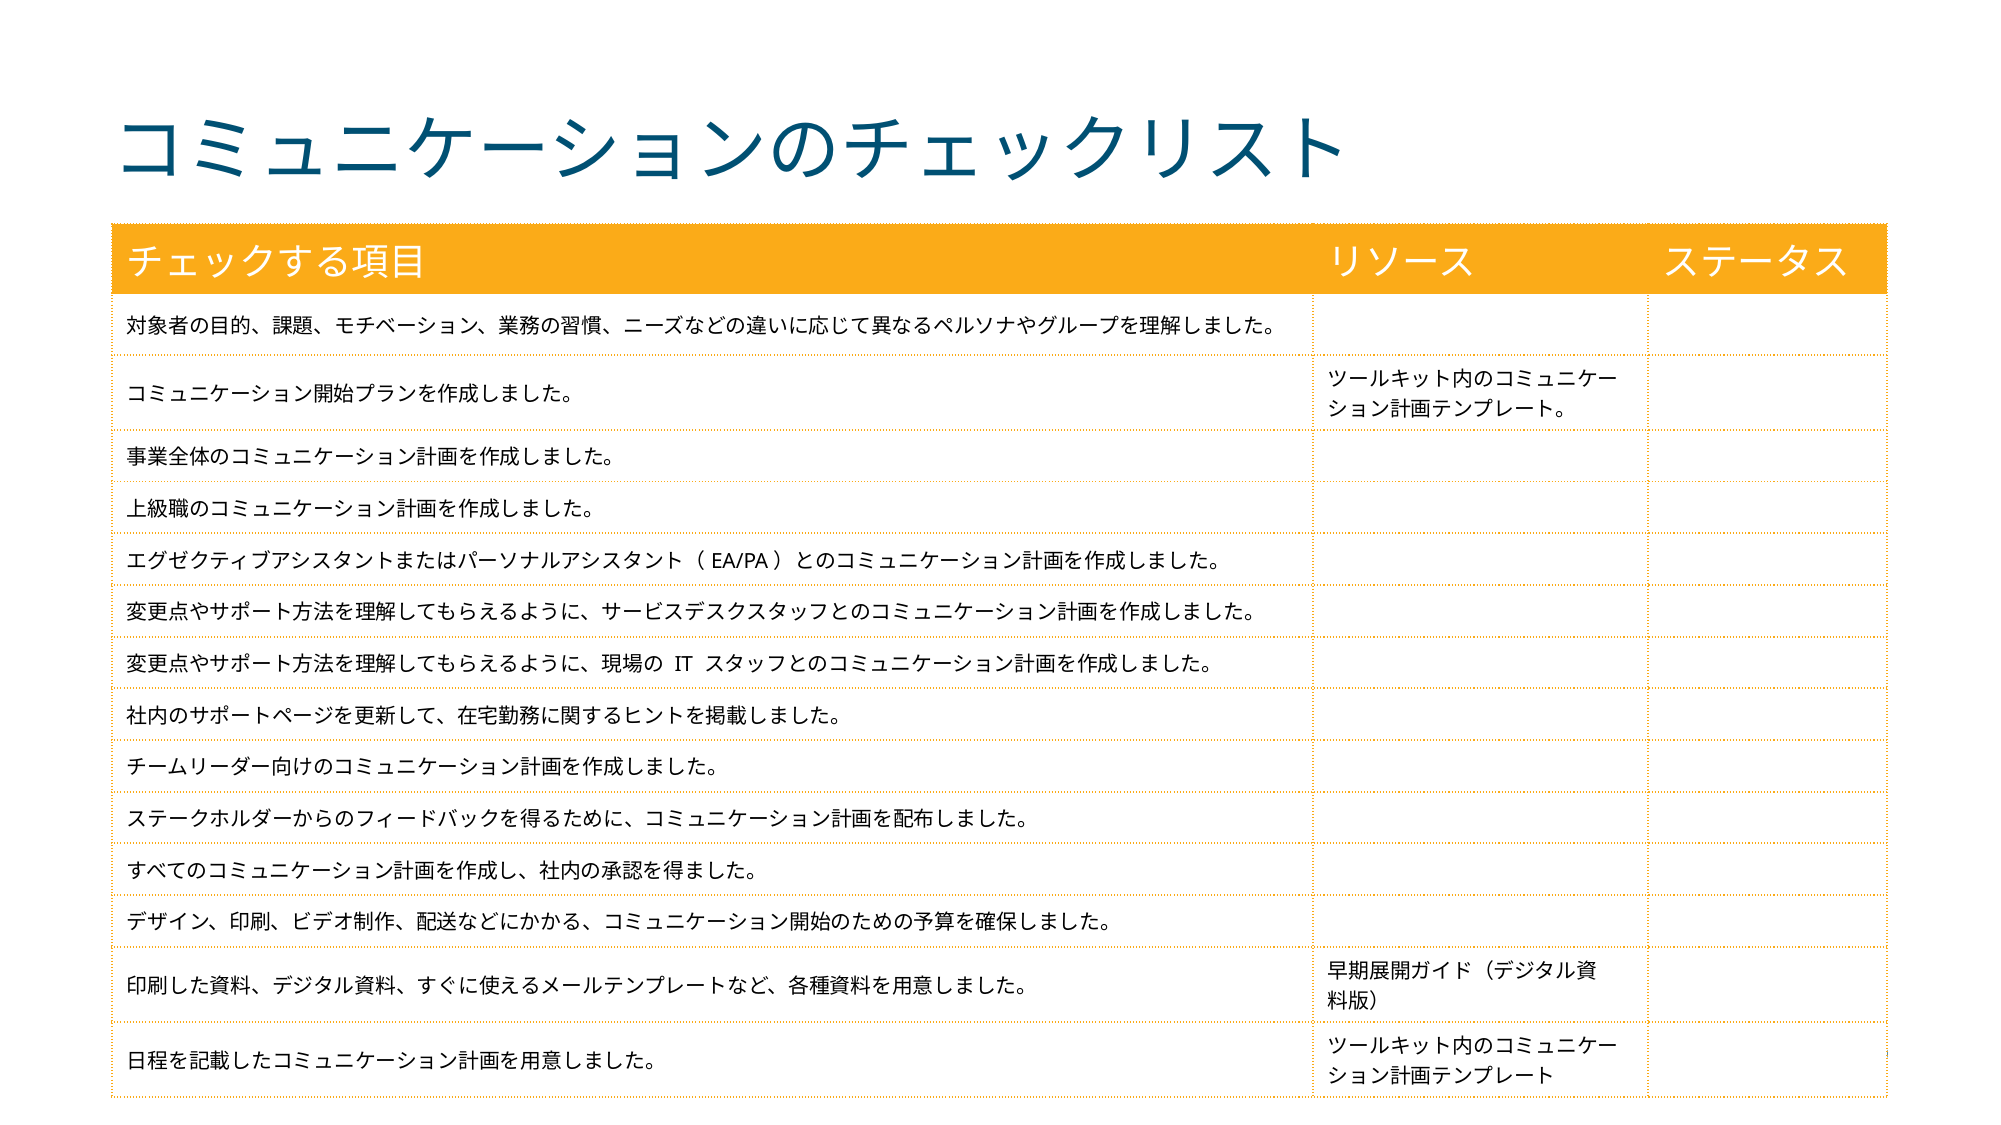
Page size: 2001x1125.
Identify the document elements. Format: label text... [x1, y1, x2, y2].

table_cell 印刷した資料、デジタル資料、すぐに使えるメールテンプレートなど、各種資料を用意しました。 [112, 947, 1313, 1022]
table_cell すべてのコミュニケーション計画を作成し、社内の承認を得ました。 [112, 843, 1313, 895]
table_cell [1313, 792, 1648, 843]
table_cell [1313, 740, 1648, 792]
table_cell 変更点やサポート方法を理解してもらえるように、サービスデスクスタッフとのコミュニケーション計画を作成しました。 [112, 585, 1313, 637]
table_cell 社内のサポートページを更新して、在宅勤務に関するヒントを掲載しました。 [112, 688, 1313, 740]
table_cell デザイン、印刷、ビデオ制作、配送などにかかる、コミュニケーション開始のための予算を確保しました。 [112, 895, 1313, 947]
table_cell 変更点やサポート方法を理解してもらえるように、現場の IT スタッフとのコミュニケーション計画を作成しました。 [112, 637, 1313, 688]
table_cell ツールキット内のコミュニケーション計画テンプレート。 [1313, 355, 1648, 430]
table_cell [1648, 792, 1887, 843]
table_cell 上級職のコミュニケーション計画を作成しました。 [112, 482, 1313, 533]
table_cell コミュニケーション開始プランを作成しました。 [112, 355, 1313, 430]
table_cell [1648, 533, 1887, 585]
table_cell [1648, 843, 1887, 895]
table_cell [1648, 585, 1887, 637]
table_header チェックする項目 [112, 224, 1313, 294]
table_header ステータス [1648, 224, 1887, 294]
table_cell 早期展開ガイド（デジタル資 料版） [1313, 947, 1648, 1022]
table_cell 事業全体のコミュニケーション計画を作成しました。 [112, 430, 1313, 482]
table_cell チームリーダー向けのコミュニケーション計画を作成しました。 [112, 740, 1313, 792]
table_cell [1648, 895, 1887, 947]
table_cell 日程を記載したコミュニケーション計画を用意しました。 [112, 1022, 1313, 1097]
table_cell [1313, 688, 1648, 740]
table_cell [1648, 637, 1887, 688]
table_cell [1648, 947, 1887, 1022]
table_cell [1313, 294, 1648, 355]
table_cell [1648, 688, 1887, 740]
table_cell [1648, 482, 1887, 533]
table_cell ステークホルダーからのフィードバックを得るために、コミュニケーション計画を配布しました。 [112, 792, 1313, 843]
table_cell [1313, 533, 1648, 585]
table_cell 対象者の目的、課題、モチベーション、業務の習慣、ニーズなどの違いに応じて異なるペルソナやグループを理解しました。 [112, 294, 1313, 355]
table_cell [1648, 430, 1887, 482]
table_cell [1648, 355, 1887, 430]
table_cell [1648, 1022, 1887, 1097]
table_header リソース [1313, 224, 1648, 294]
table_cell [1313, 843, 1648, 895]
table_cell [1313, 430, 1648, 482]
table_cell [1648, 294, 1887, 355]
table_cell [1648, 740, 1887, 792]
title コミュニケーションのチェックリスト [112, 112, 1838, 224]
table_cell エグゼクティブアシスタントまたはパーソナルアシスタント（EA/PA）とのコミュニケーション計画を作成しました。 [112, 533, 1313, 585]
table_cell [1313, 482, 1648, 533]
table_cell [1313, 585, 1648, 637]
table_cell [1313, 895, 1648, 947]
table_cell [1313, 637, 1648, 688]
table_cell ツールキット内のコミュニケーション計画テンプレート [1313, 1022, 1648, 1097]
